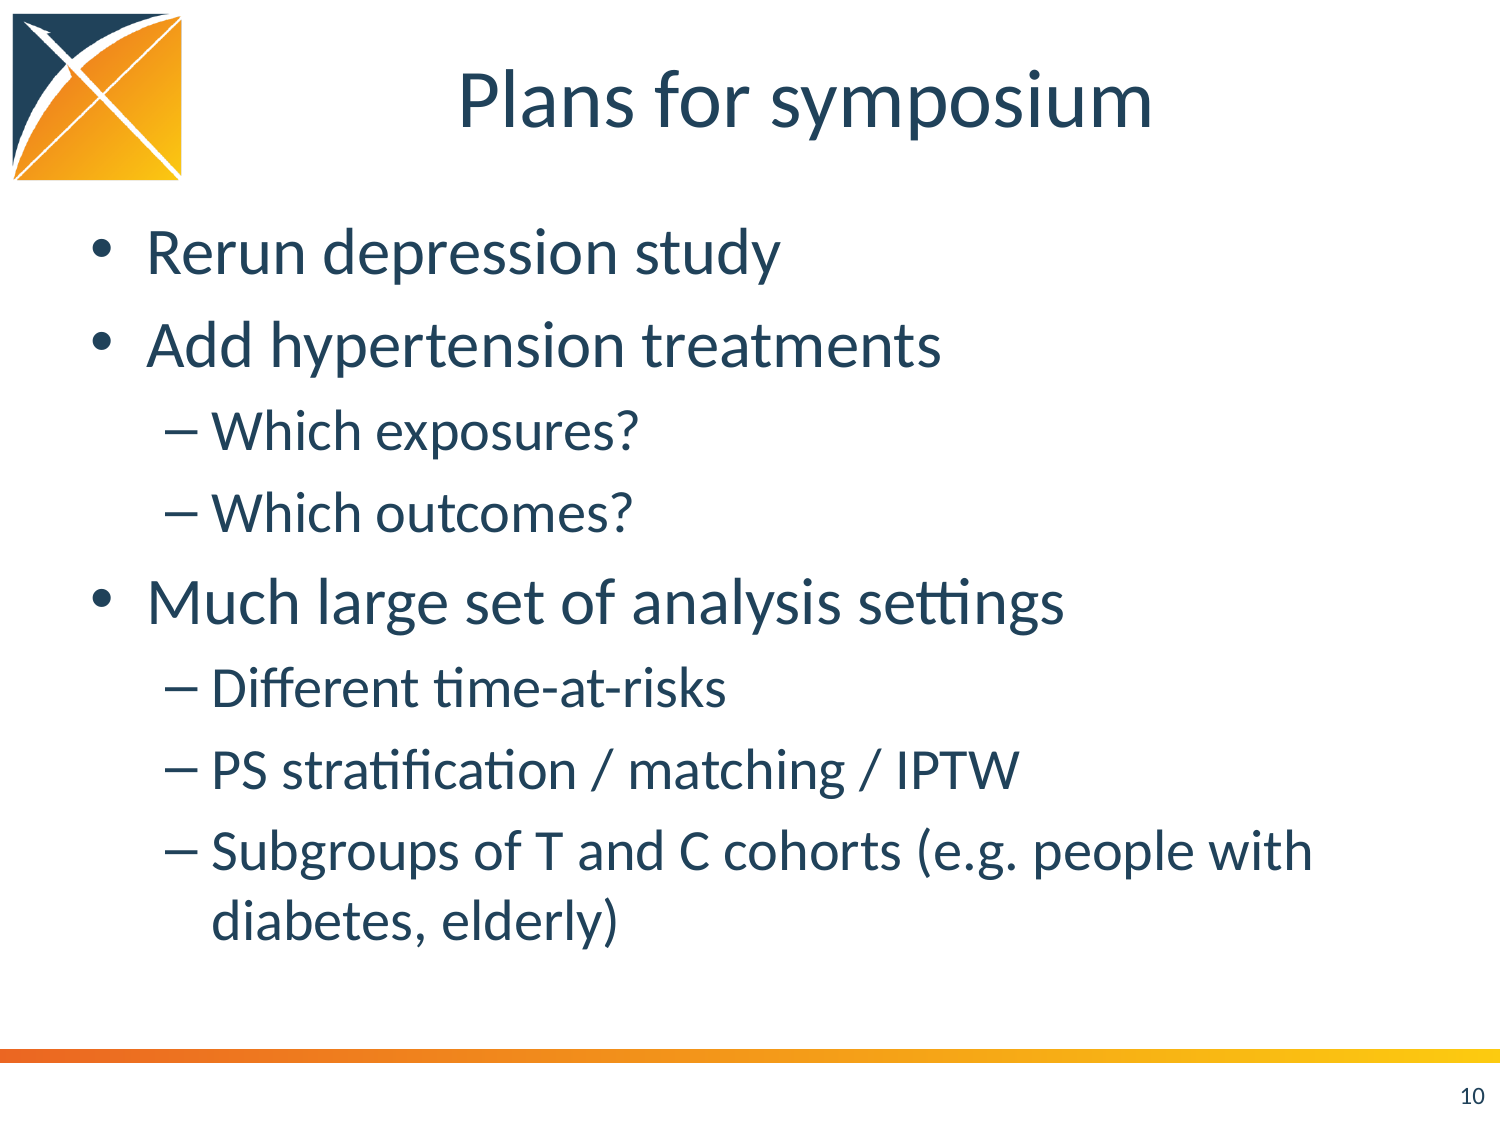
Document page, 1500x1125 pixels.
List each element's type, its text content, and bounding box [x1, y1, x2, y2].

picture [0, 0, 206, 200]
slide_number 10 [1149, 1065, 1500, 1125]
title Plans for symposium [187, 24, 1425, 163]
list Rerun depression study Add hypertension treatments Which exposures? Which outcomes? Much large set of analysis settings Different time-at-risks PS stratification / matching / IPTW Subgroups of T and C cohorts (e.g. people with diabetes, elderly) [75, 200, 1425, 1005]
